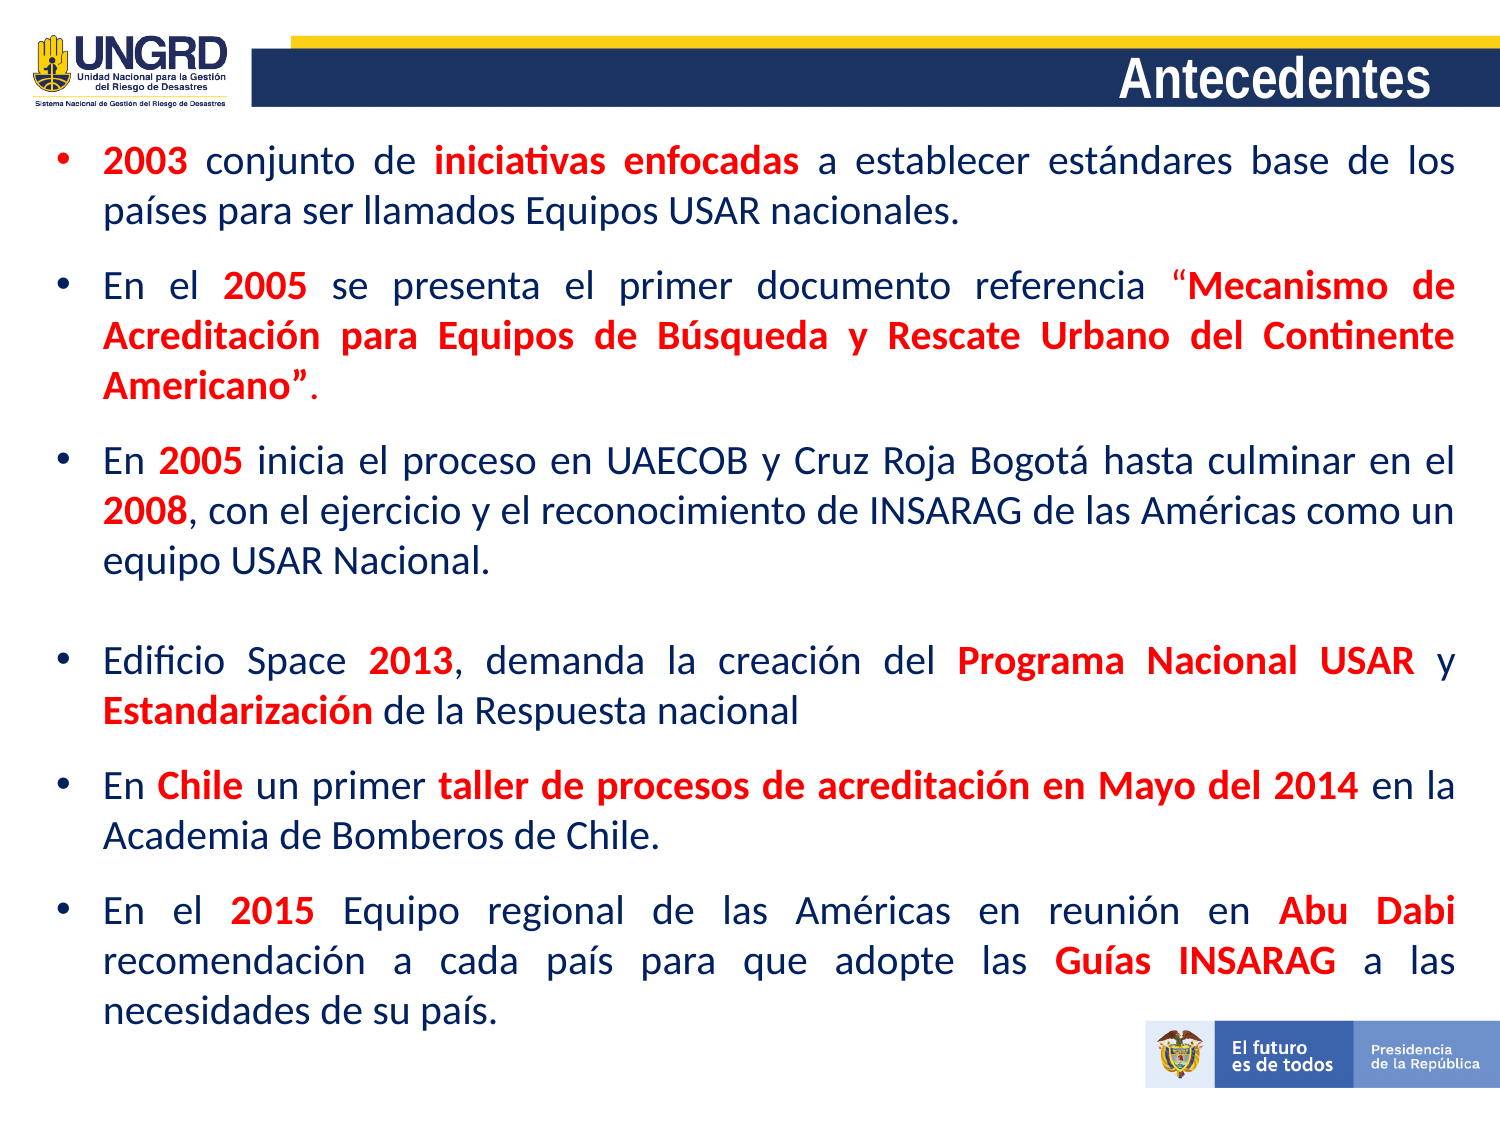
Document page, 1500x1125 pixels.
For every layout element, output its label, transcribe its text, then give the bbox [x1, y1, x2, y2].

text_box 2003 conjunto de iniciativas enfocadas a establecer estándares base de los países para ser llamados Equipos USAR nacionales. En el 2005 se presenta el primer documento referencia “Mecanismo de Acreditación para Equipos de Búsqueda y Rescate Urbano del Continente Americano”. En 2005 inicia el proceso en UAECOB y Cruz Roja Bogotá hasta culminar en el 2008, con el ejercicio y el reconocimiento de INSARAG de las Américas como un equipo USAR Nacional. Edificio Space 2013, demanda la creación del Programa Nacional USAR y Estandarización de la Respuesta nacional En Chile un primer taller de procesos de acreditación en Mayo del 2014 en la Academia de Bomberos de Chile. En el 2015 Equipo regional de las Américas en reunión en Abu Dabi recomendación a cada país para que adopte las Guías INSARAG a las necesidades de su país. [41, 125, 1471, 1041]
picture [0, 0, 1500, 1125]
title Antecedentes [336, 51, 1447, 100]
